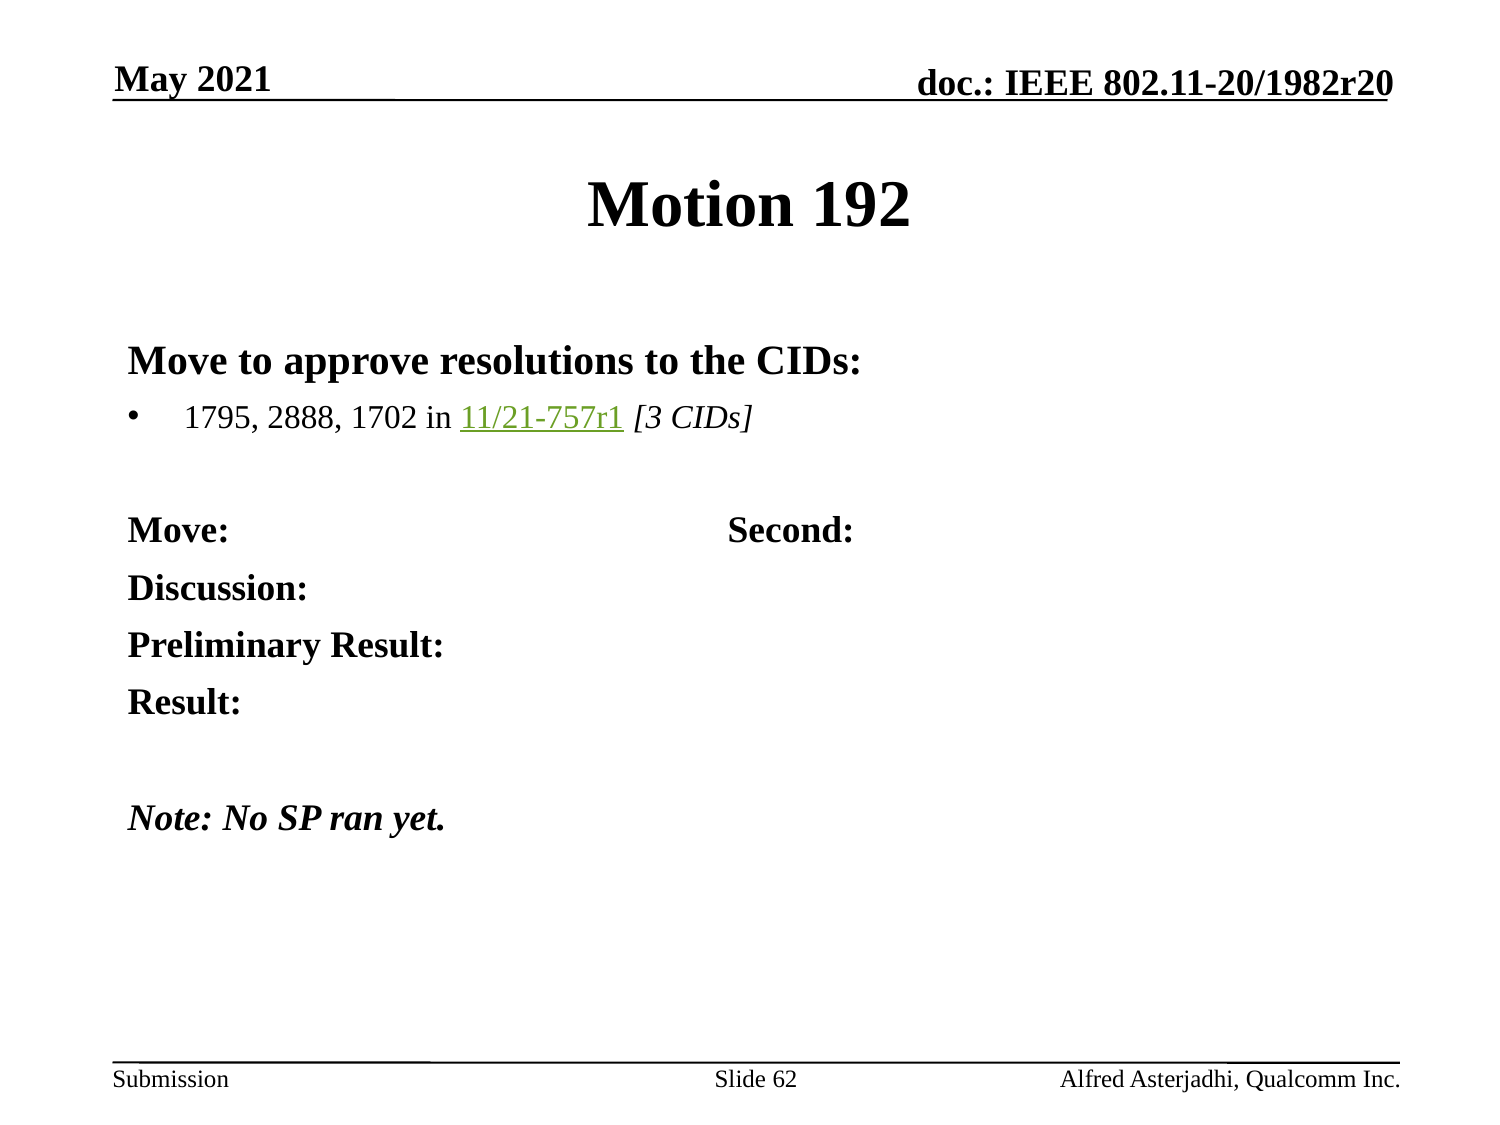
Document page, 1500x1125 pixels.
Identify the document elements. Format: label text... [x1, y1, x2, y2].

footer Alfred Asterjadhi, Qualcomm Inc. [878, 1061, 1402, 1093]
list Move to approve resolutions to the CIDs: 1795, 2888, 1702 in 11/21-757r1 [3 CIDs] Move: Second: Discussion: Preliminary Result: Result: Note: No SP ran yet. [112, 324, 1388, 1000]
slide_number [114, 54, 423, 100]
title Motion 192 [112, 112, 1388, 288]
slide_number Slide 62 [712, 1061, 800, 1123]
